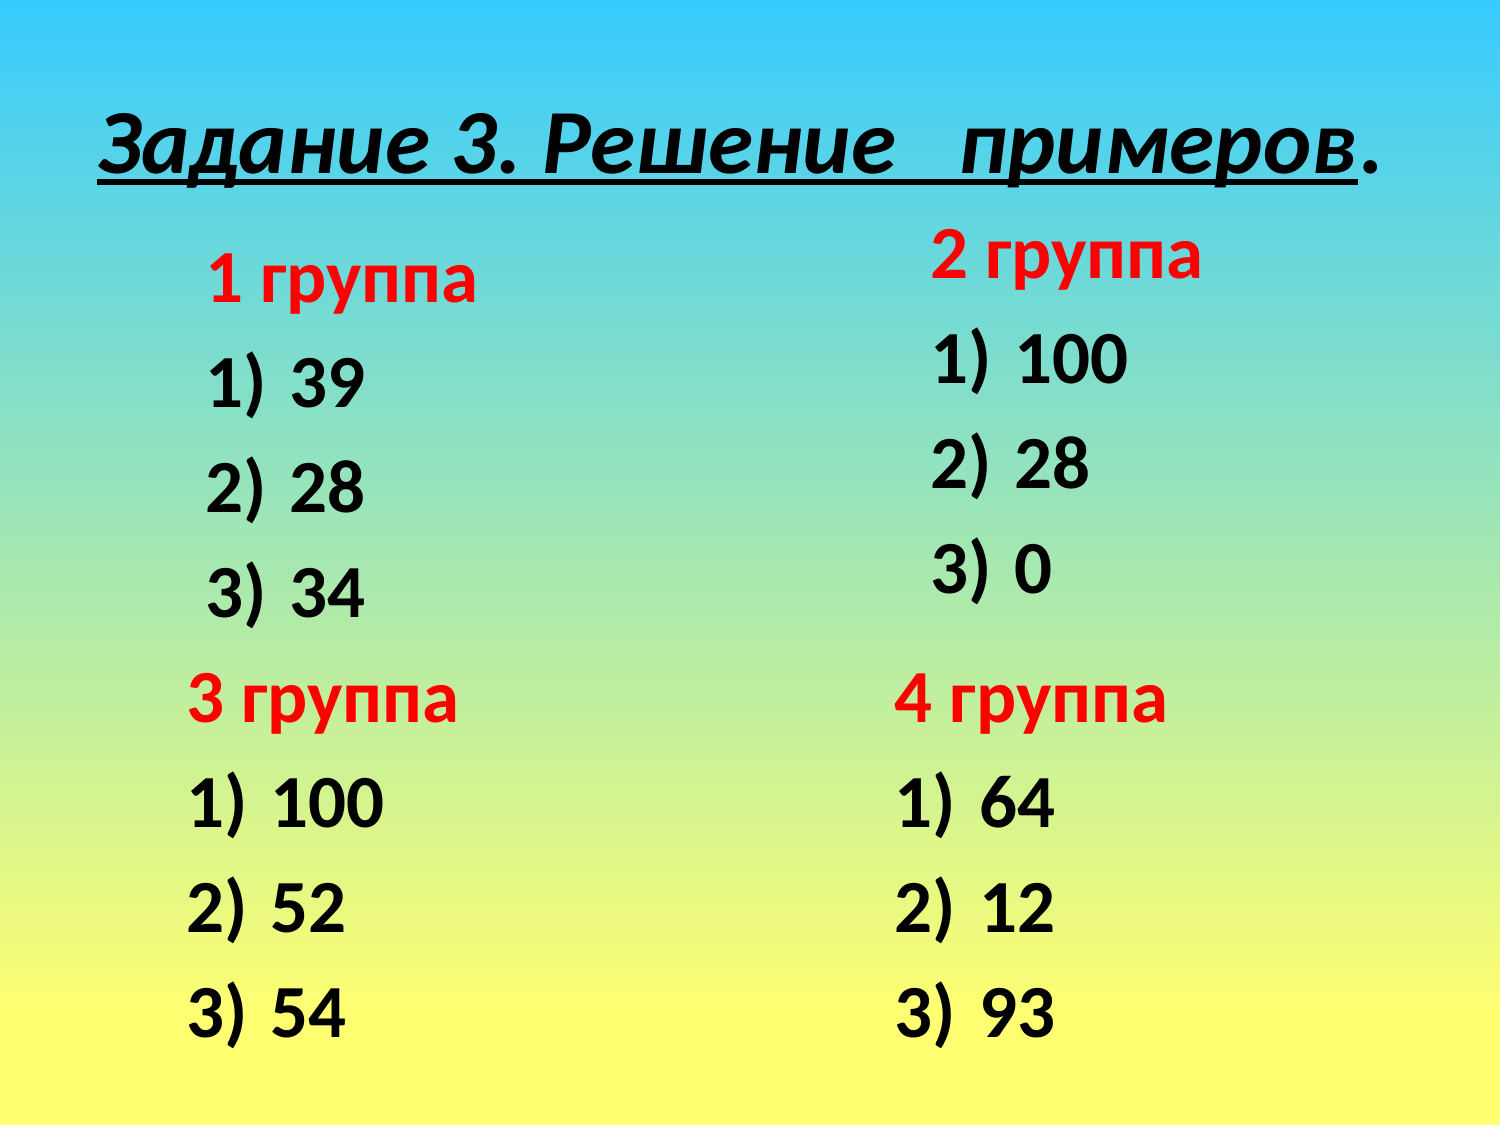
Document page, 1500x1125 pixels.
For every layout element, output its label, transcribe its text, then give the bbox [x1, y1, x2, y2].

title Задание 3. Решение примеров. [64, 42, 1415, 231]
text_box 4 группа 64 12 93 [879, 640, 1236, 1012]
text_box 3 группа 100 52 54 [171, 640, 528, 1012]
list 1 группа 39 28 34 [190, 219, 547, 591]
text_box 2 группа 100 28 0 [915, 196, 1272, 568]
